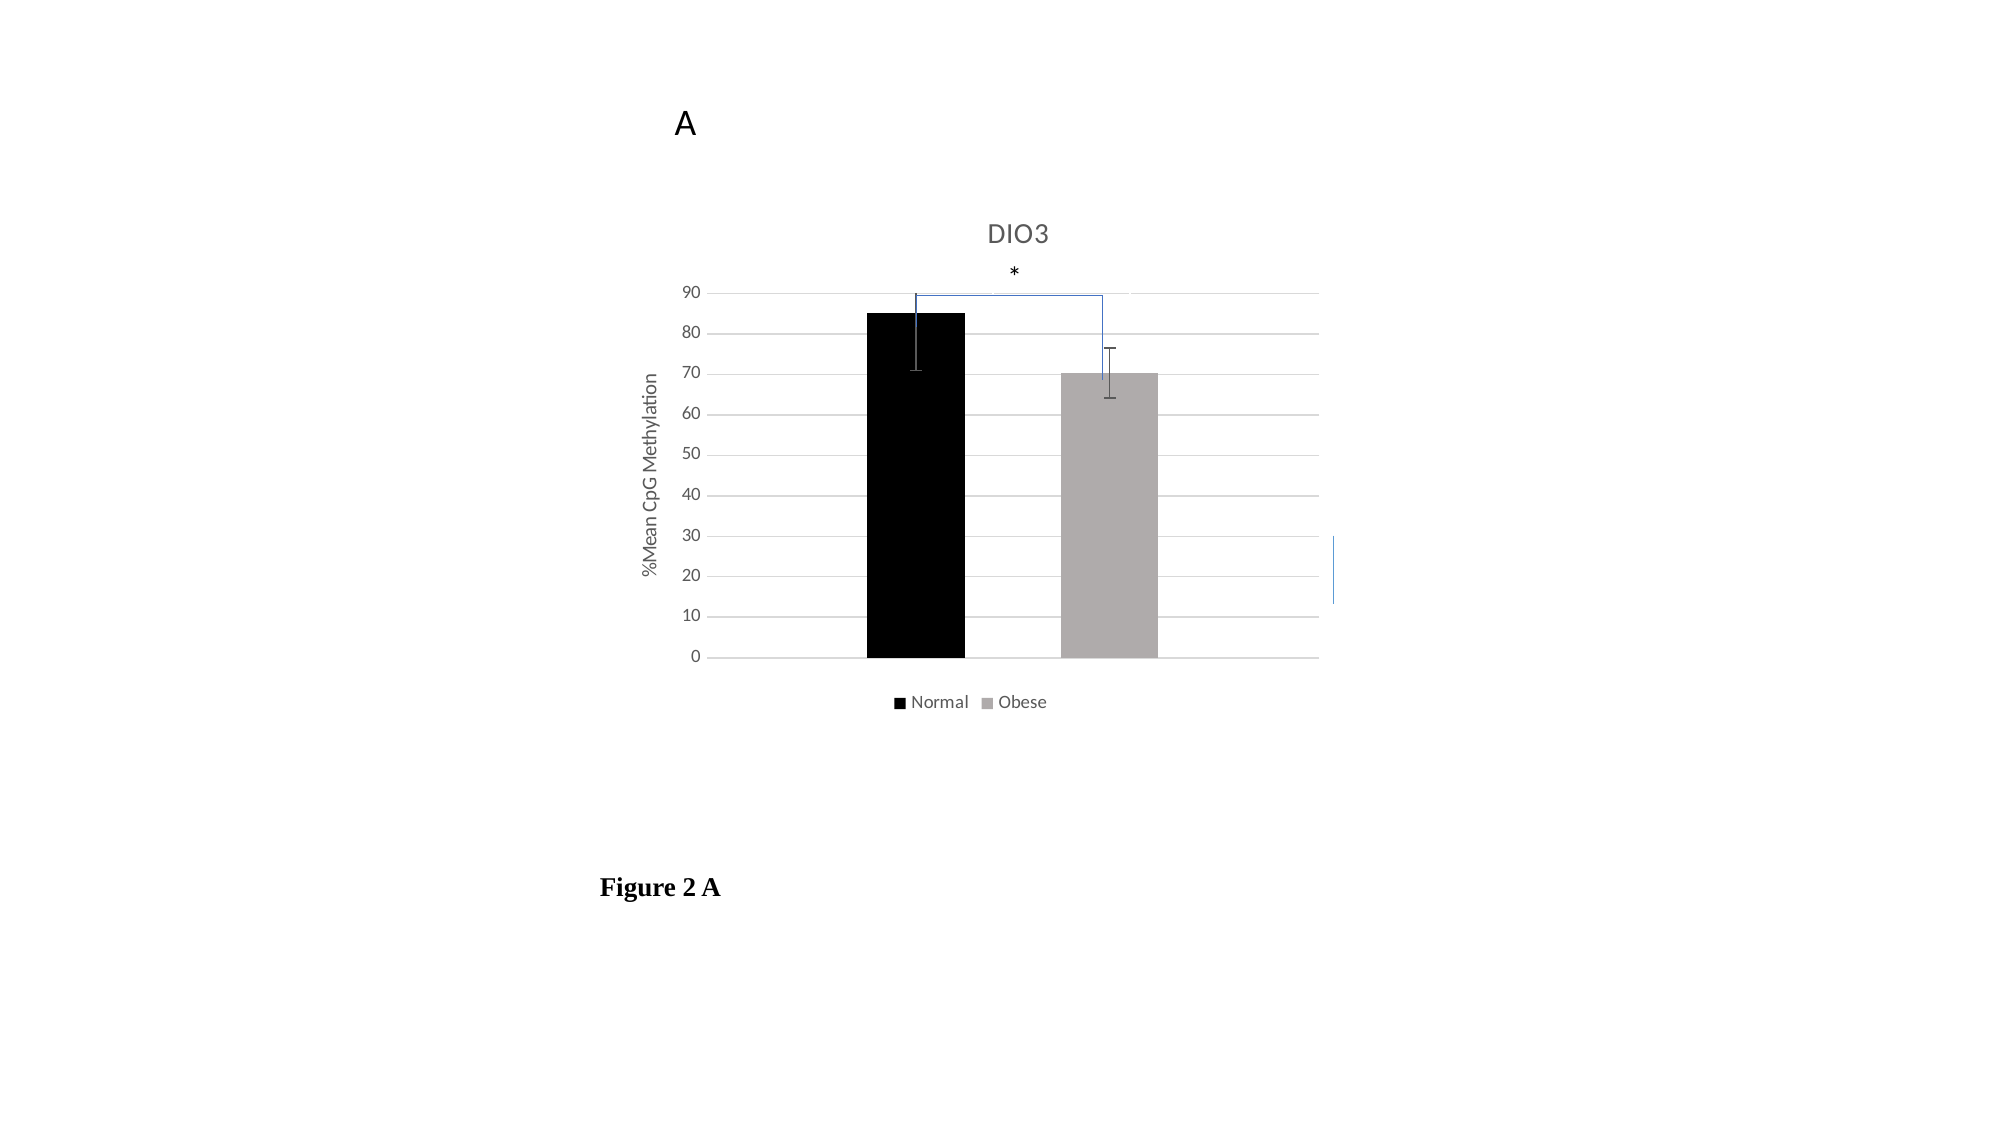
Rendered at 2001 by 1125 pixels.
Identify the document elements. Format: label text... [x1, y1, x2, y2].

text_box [607, 208, 1335, 719]
text_box A [607, 89, 764, 152]
title Figure 2 A [584, 780, 2000, 991]
